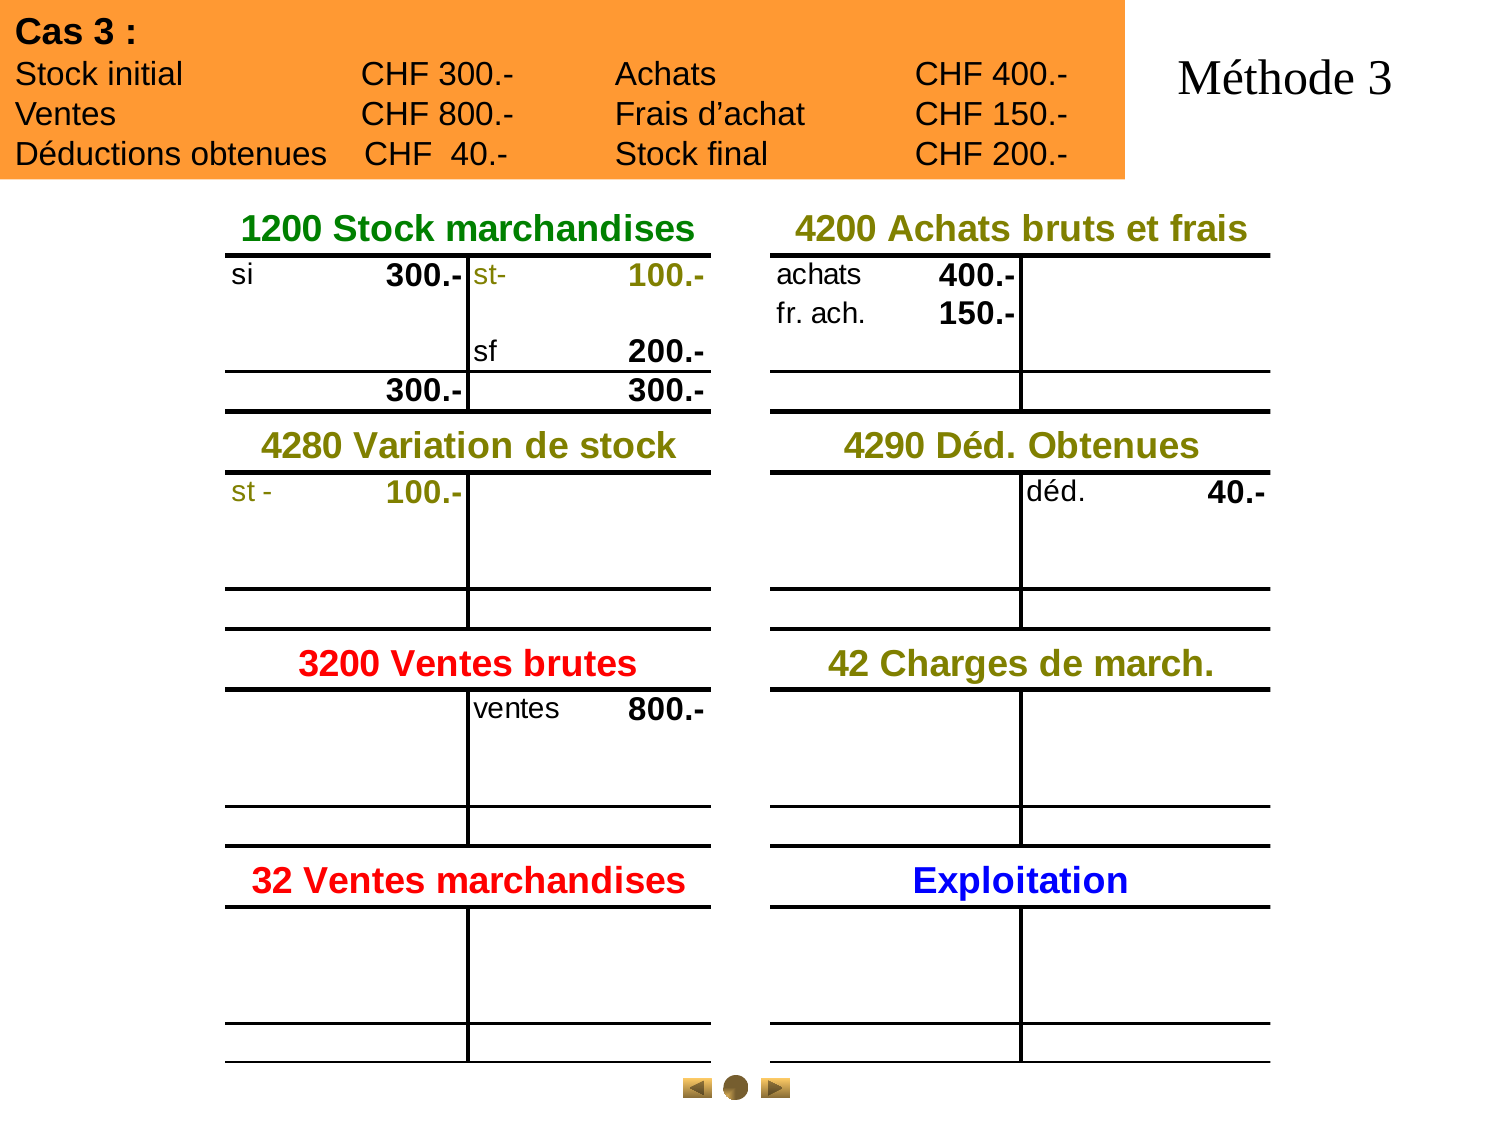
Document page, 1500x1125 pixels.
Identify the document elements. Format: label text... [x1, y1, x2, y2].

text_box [224, 212, 1272, 1064]
text_box Cas 3 : Stock initial CHF 300.- Achats CHF 400.- Ventes CHF 800.- Frais d’achat CHF 150.- Déductions obtenues CHF 40.- Stock final CHF 200.- [0, 0, 1125, 180]
text_box Méthode 3 [1162, 37, 1475, 113]
